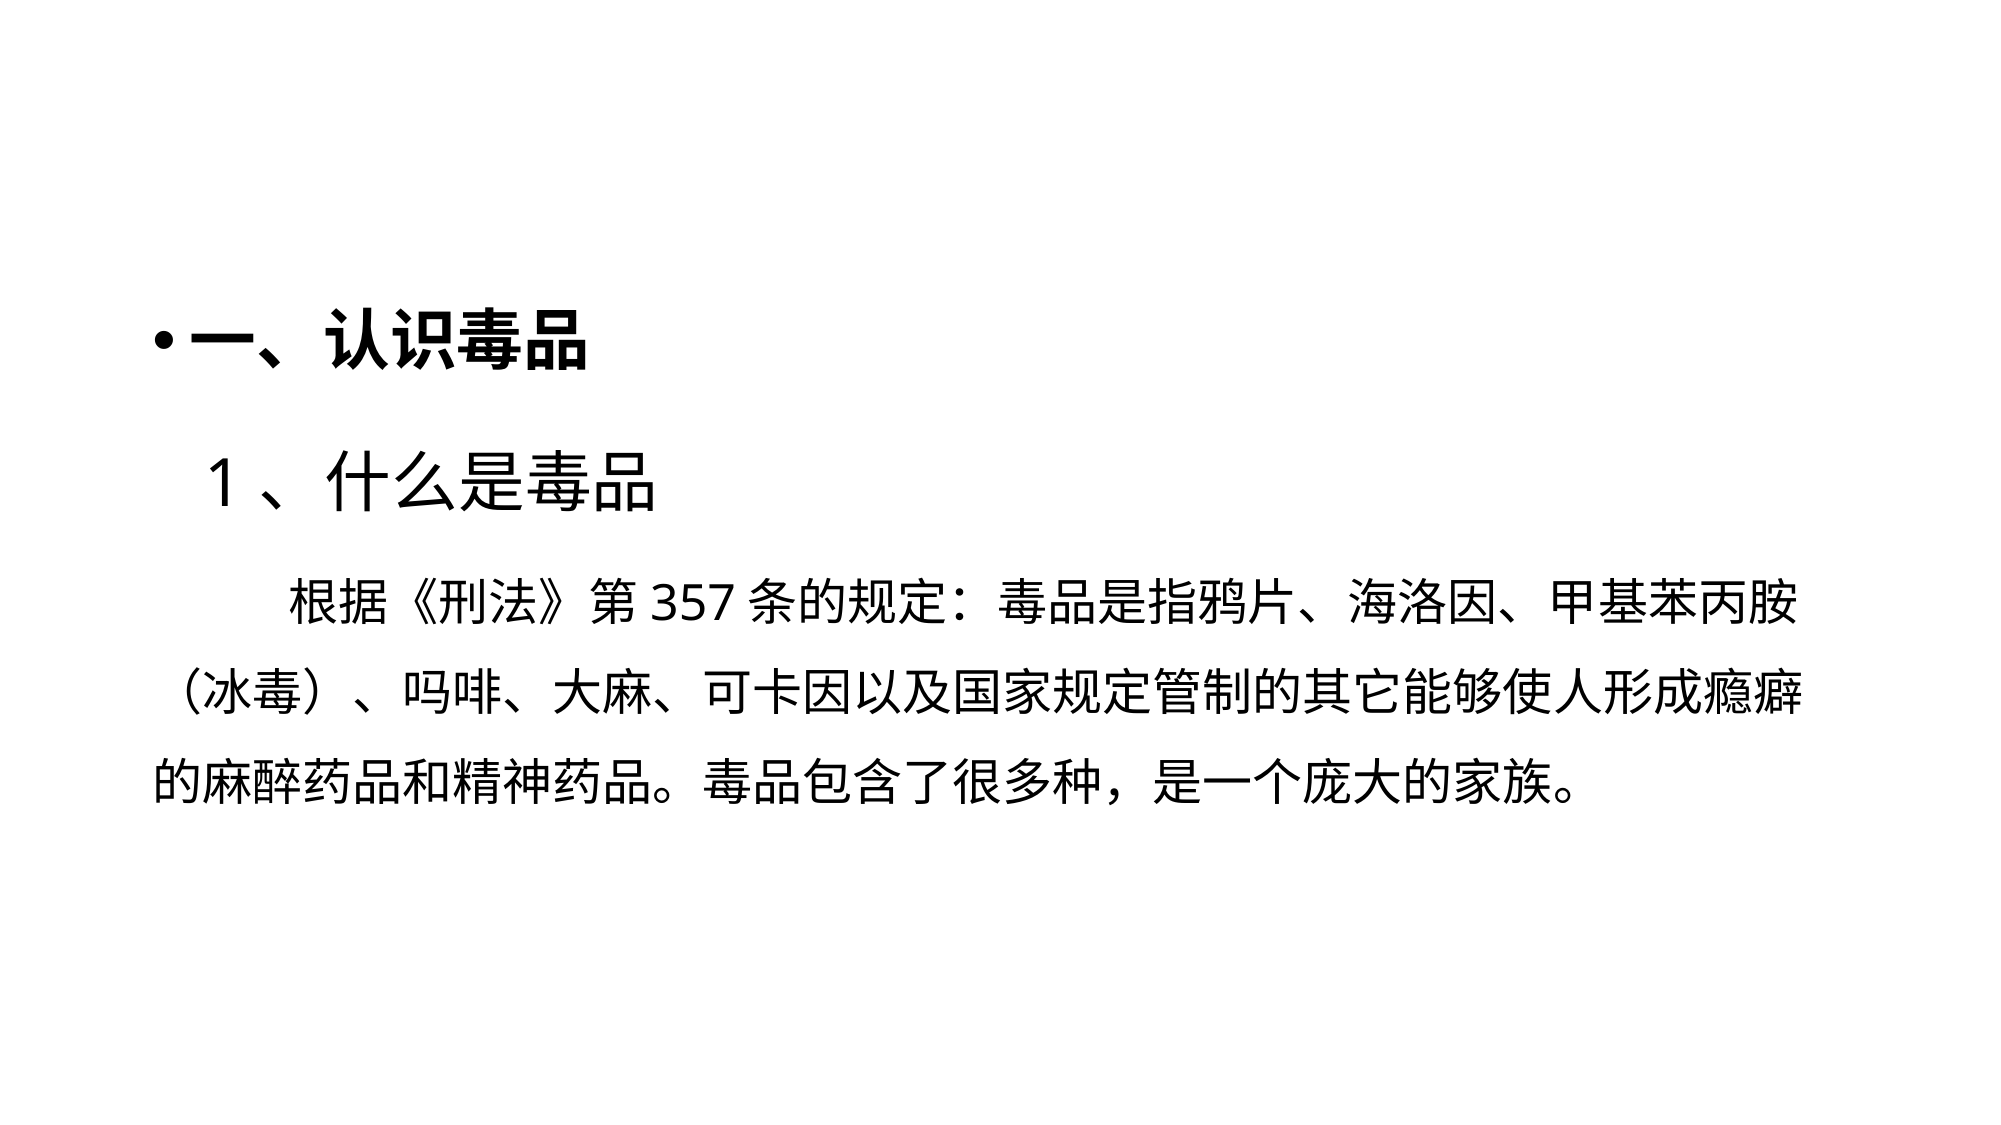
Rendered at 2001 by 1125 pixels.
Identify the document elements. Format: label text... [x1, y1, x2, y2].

list 一、认识毒品 1、什么是毒品 根据《刑法》第357条的规定：毒品是指鸦片、海洛因、甲基苯丙胺（冰毒）、吗啡、大麻、可卡因以及国家规定管制的其它能够使人形成瘾癖的麻醉药品和精神药品。毒品包含了很多种，是一个庞大的家族。 [137, 299, 1863, 1014]
